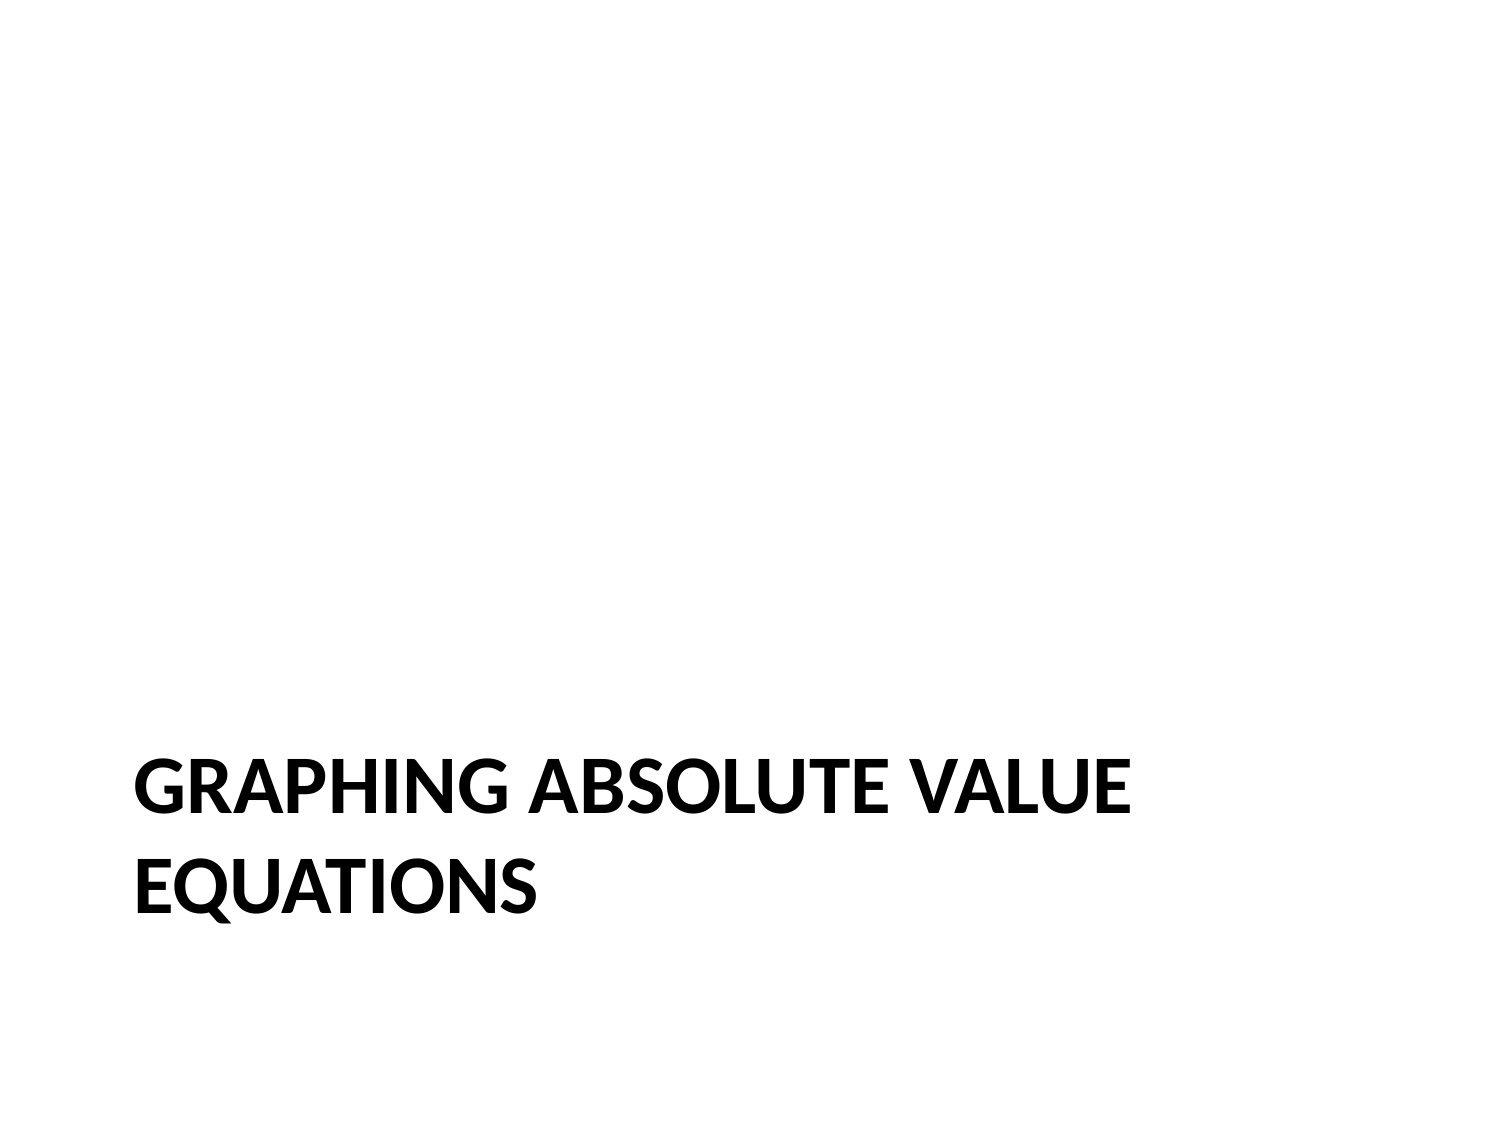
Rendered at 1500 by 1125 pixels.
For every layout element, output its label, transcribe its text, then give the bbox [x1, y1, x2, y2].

title Graphing Absolute ValuE equations [118, 722, 1394, 947]
